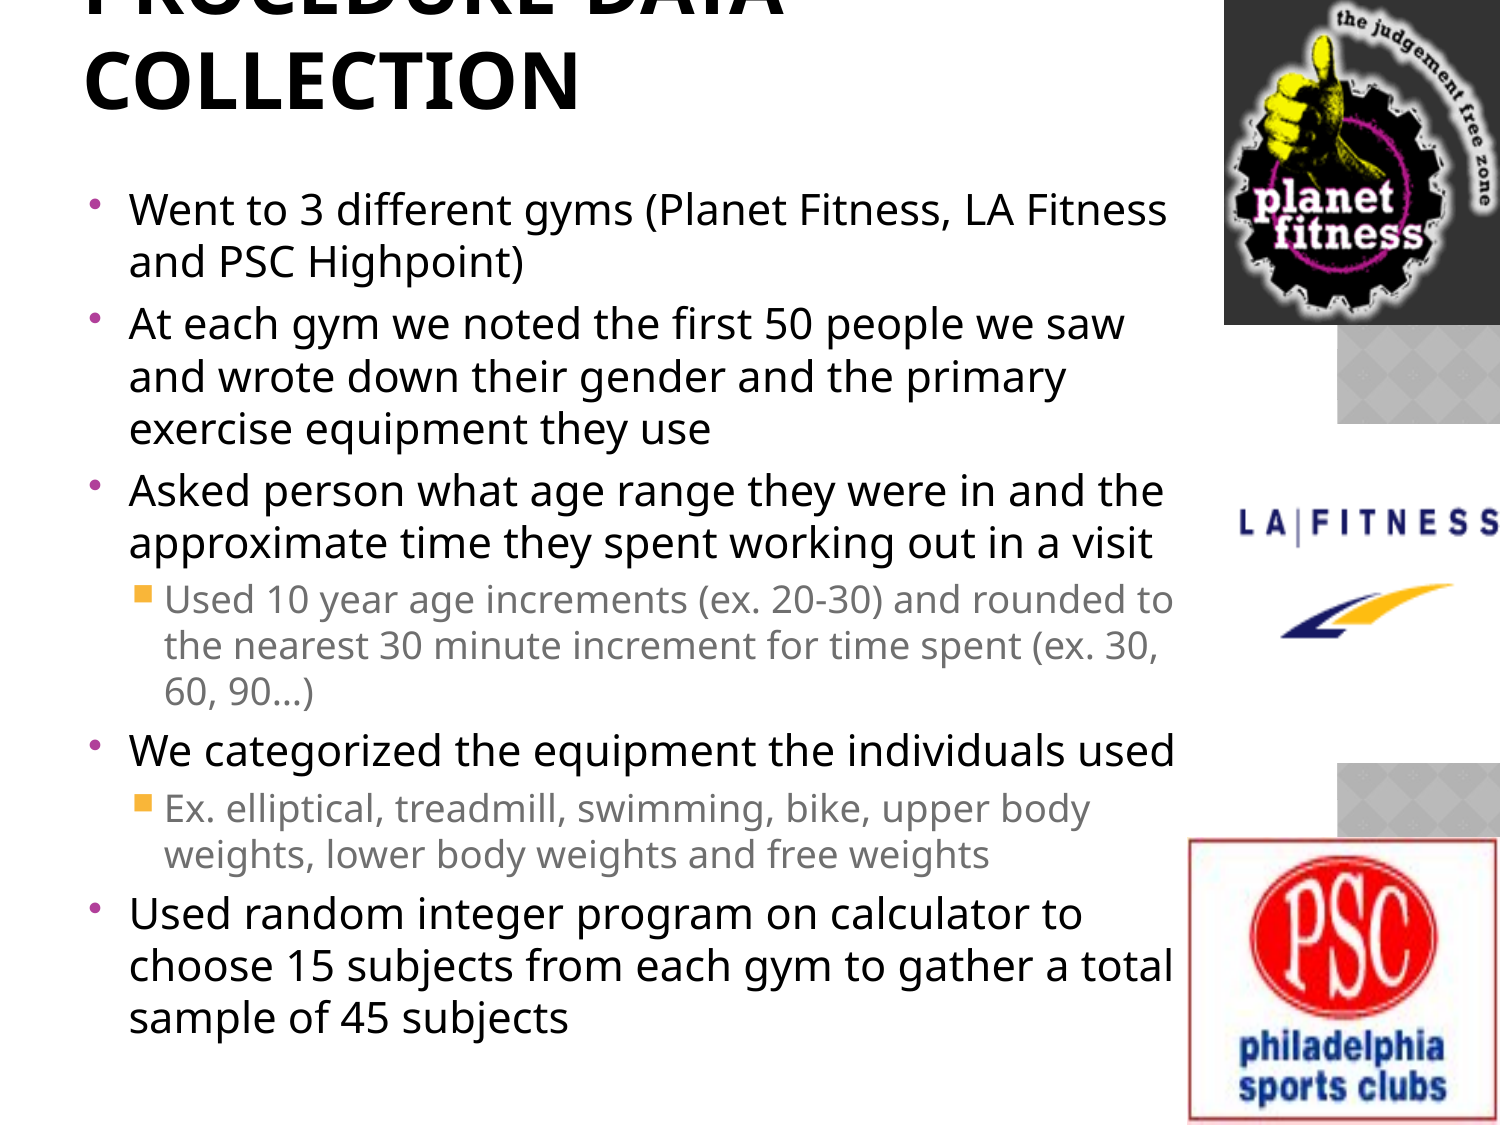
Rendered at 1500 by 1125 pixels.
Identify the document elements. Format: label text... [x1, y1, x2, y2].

title Procedure-data collection [75, 0, 1220, 125]
picture [1224, 0, 1500, 326]
picture [1186, 837, 1500, 1125]
list Went to 3 different gyms (Planet Fitness, LA Fitness and PSC Highpoint) At each gym we noted the first 50 people we saw and wrote down their gender and the primary exercise equipment they use Asked person what age range they were in and the approximate time they spent working out in a visit Used 10 year age increments (ex. 20-30) and rounded to the nearest 30 minute increment for time spent (ex. 30, 60, 90…) We categorized the equipment the individuals used Ex. elliptical, treadmill, swimming, bike, upper body weights, lower body weights and free weights Used random integer program on calculator to choose 15 subjects from each gym to gather a total sample of 45 subjects [75, 174, 1213, 1100]
picture [1237, 424, 1500, 763]
